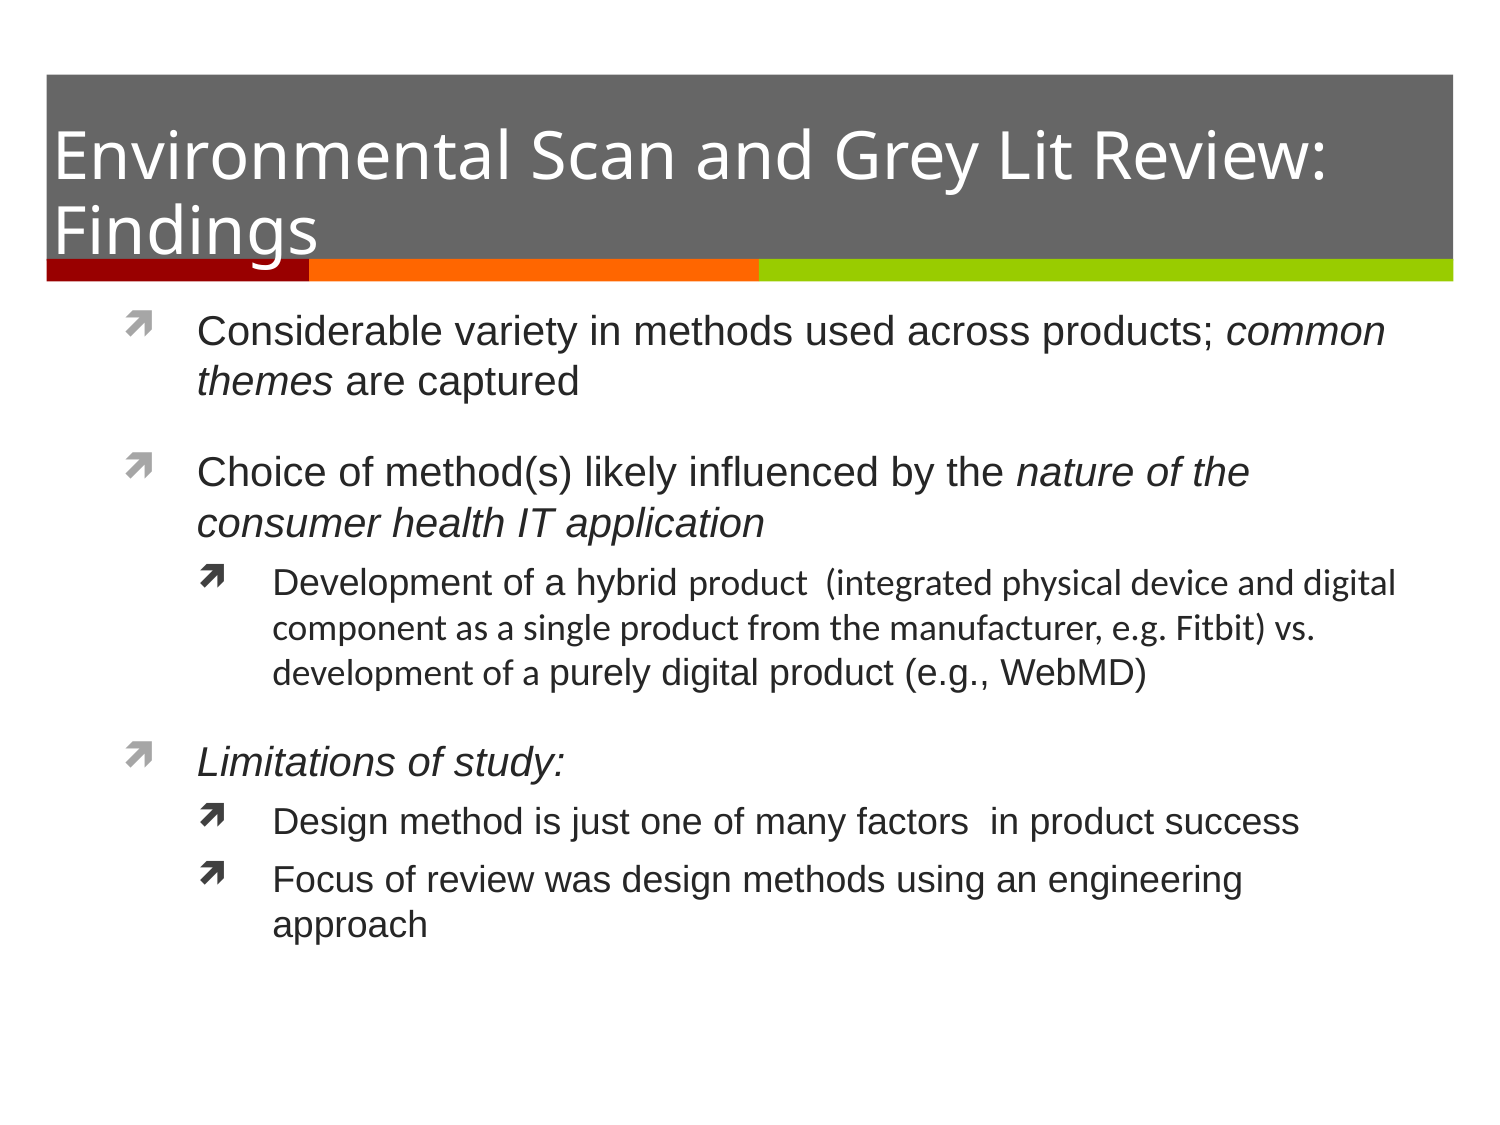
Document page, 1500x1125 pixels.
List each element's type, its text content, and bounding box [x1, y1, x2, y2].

text_box Environmental Scan and Grey Lit Review: Findings [0, 89, 1469, 296]
list Considerable variety in methods used across products; common themes are captured Choice of method(s) likely influenced by the nature of the consumer health IT application Development of a hybrid product (integrated physical device and digital component as a single product from the manufacturer, e.g. Fitbit) vs. development of a purely digital product (e.g., WebMD) Limitations of study: Design method is just one of many factors in product success Focus of review was design methods using an engineering approach [107, 296, 1422, 1054]
